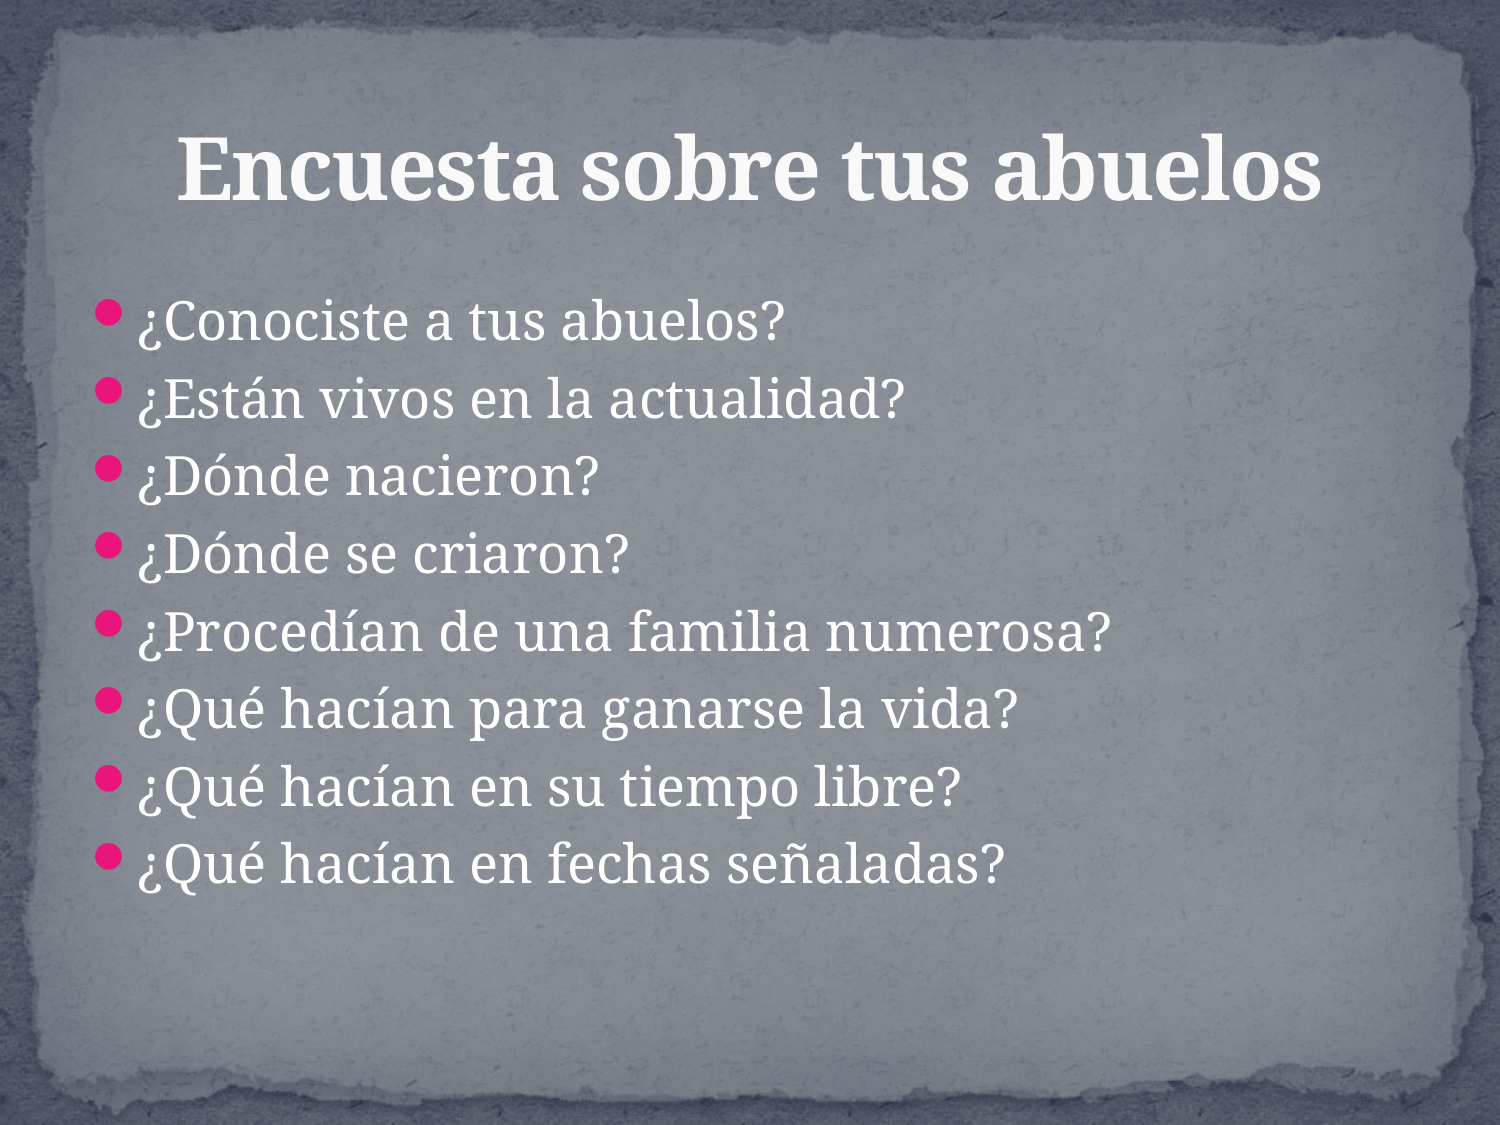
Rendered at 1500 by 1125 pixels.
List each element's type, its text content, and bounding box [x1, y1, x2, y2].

title Encuesta sobre tus abuelos [74, 24, 1425, 225]
list ¿Conociste a tus abuelos? ¿Están vivos en la actualidad? ¿Dónde nacieron? ¿Dónde se criaron? ¿Procedían de una familia numerosa? ¿Qué hacían para ganarse la vida? ¿Qué hacían en su tiempo libre? ¿Qué hacían en fechas señaladas? [76, 278, 1427, 1029]
